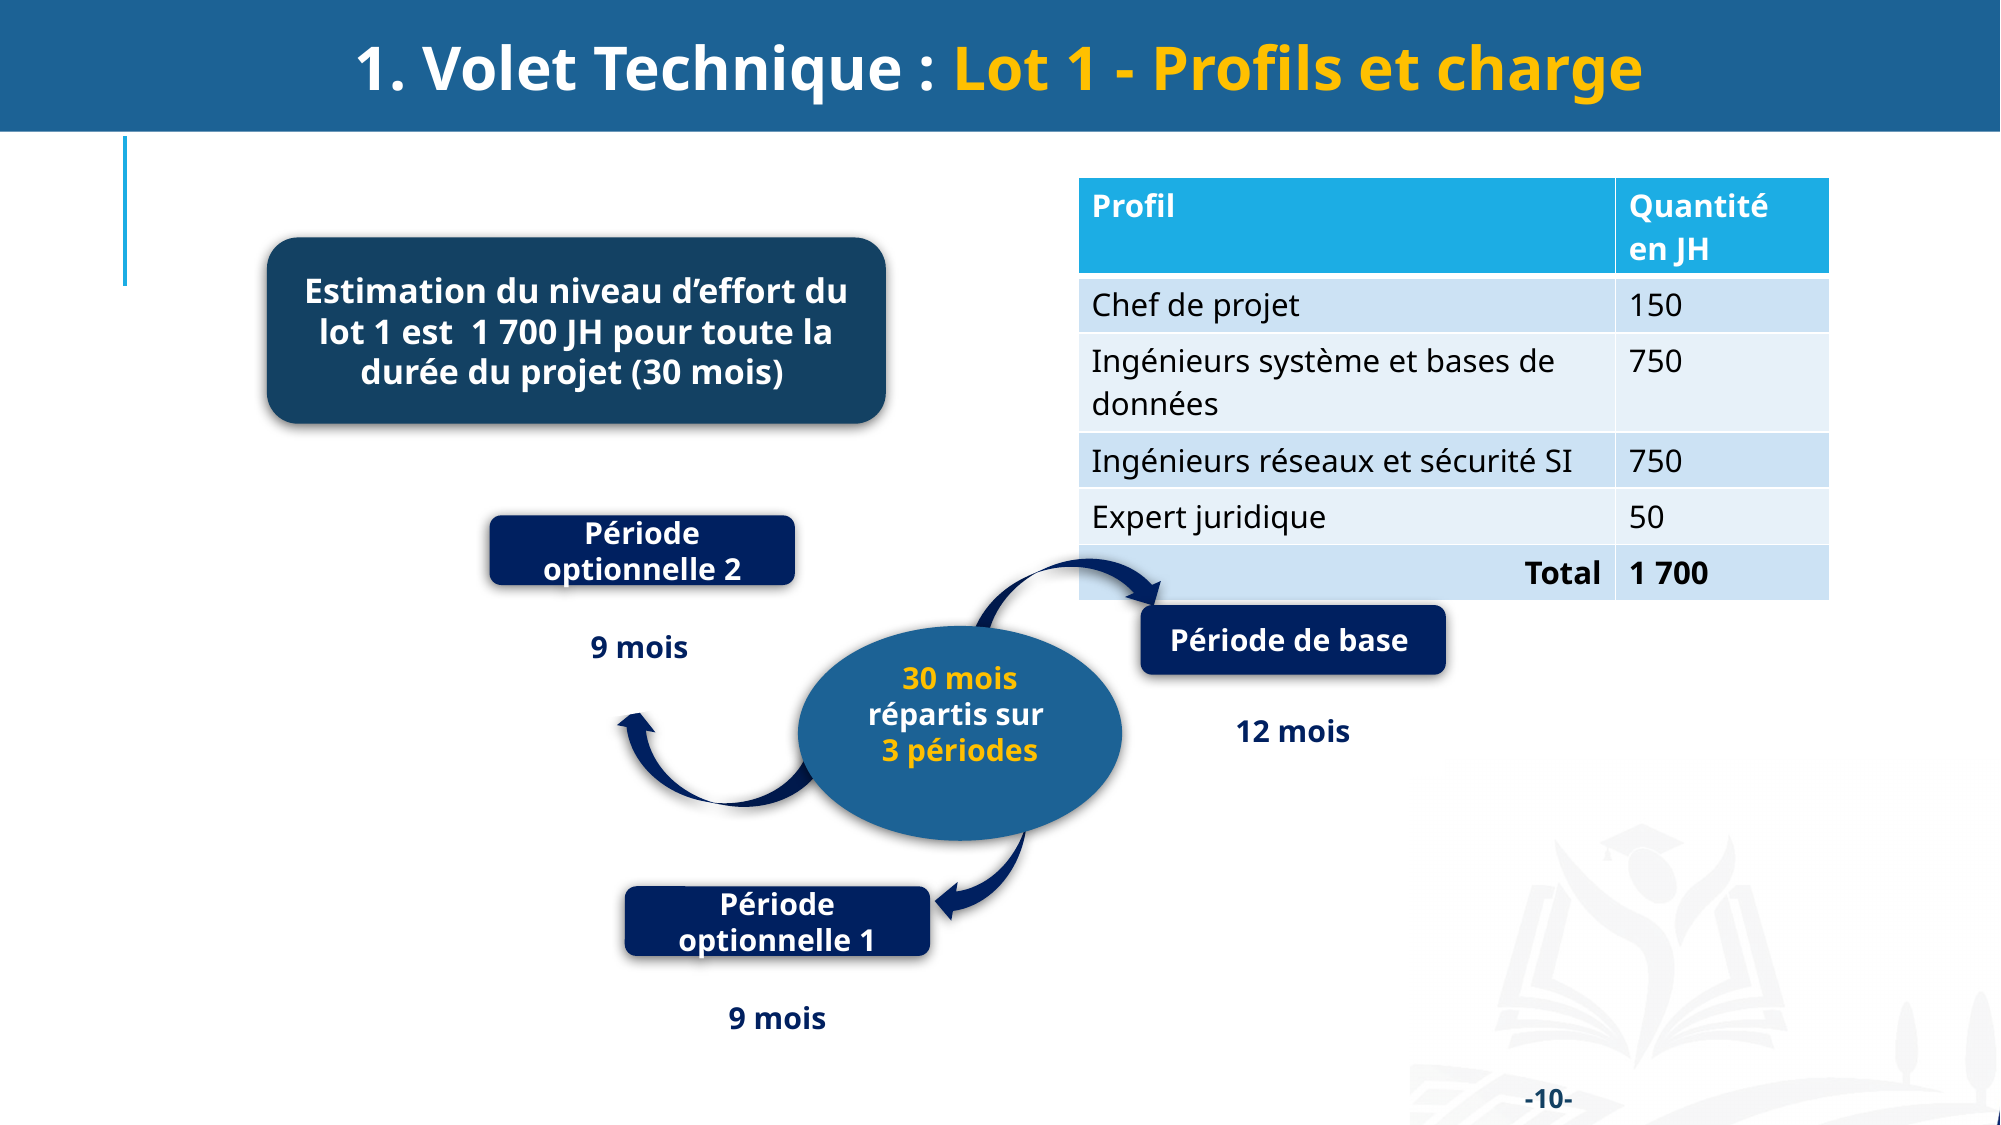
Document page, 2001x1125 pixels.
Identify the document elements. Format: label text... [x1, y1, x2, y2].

table_cell 750 [1616, 433, 1829, 487]
table_cell Expert juridique [1079, 489, 1615, 544]
text_box [939, 849, 1022, 921]
picture [1409, 759, 2000, 1125]
text_box Estimation du niveau d’effort du lot 1 est 1 700 JH pour toute la durée du projet (30 mois) [266, 237, 886, 424]
table_cell 750 [1616, 334, 1829, 431]
text_box [980, 558, 1161, 620]
text_box [616, 714, 790, 807]
table_cell Ingénieurs réseaux et sécurité SI [1079, 433, 1615, 487]
table_header Quantité en JH [1616, 178, 1829, 273]
text_box 1. Volet Technique : Lot 1 - Profils et charge [0, 0, 2000, 133]
text_box 12 mois [1138, 684, 1447, 799]
text_box Période de base [1140, 605, 1446, 675]
table_cell 1 700 [1616, 545, 1829, 600]
table_cell 150 [1616, 279, 1829, 332]
table_header Profil [1079, 178, 1615, 273]
text_box 9 mois [485, 596, 794, 721]
table_cell 50 [1616, 489, 1829, 544]
table_cell Total [1079, 545, 1615, 600]
text_box Période optionnelle 2 [489, 515, 795, 586]
table_cell Ingénieurs système et bases de données [1079, 334, 1615, 431]
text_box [797, 625, 1123, 841]
table_cell Chef de projet [1079, 279, 1615, 332]
text_box Période optionnelle 1 [624, 886, 931, 956]
text_box 9 mois [623, 967, 932, 1092]
